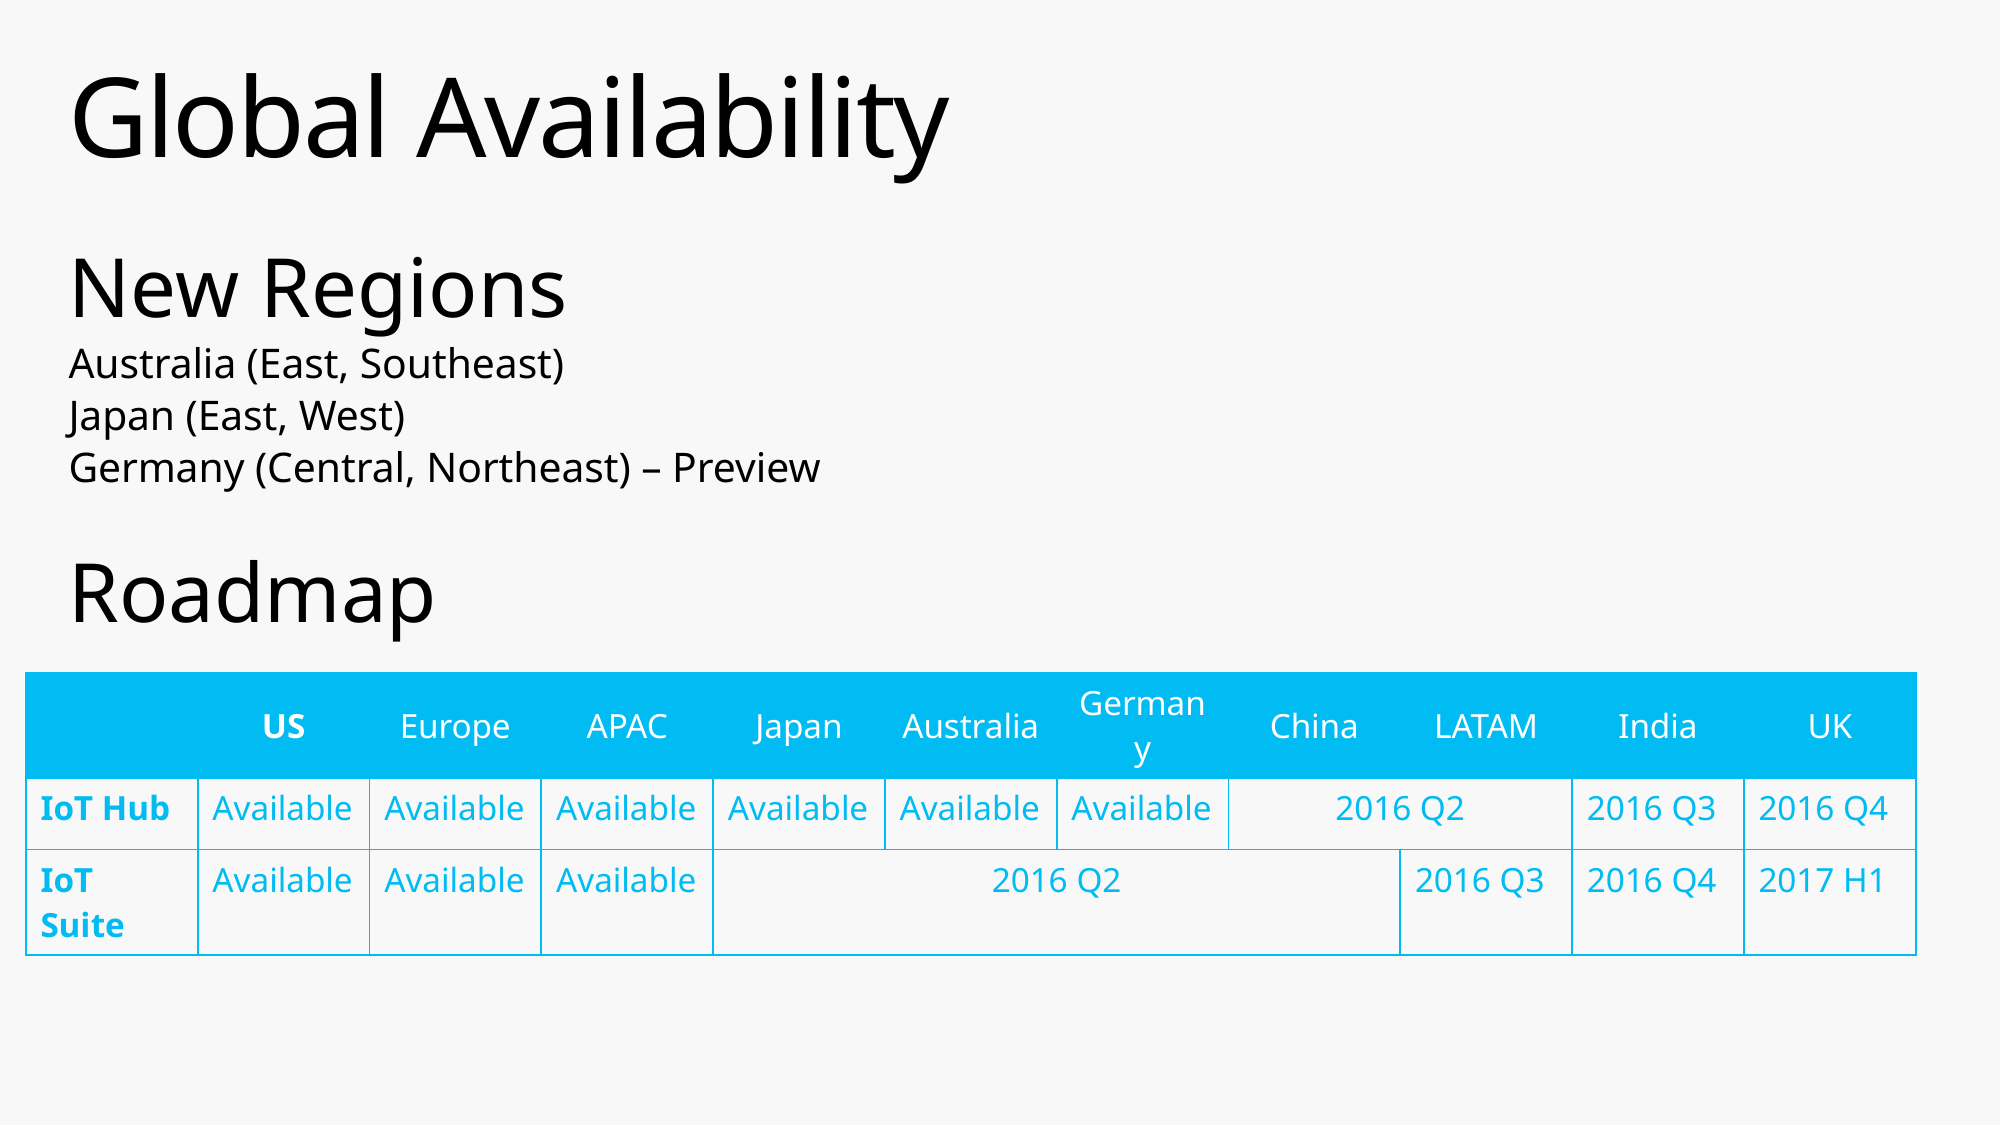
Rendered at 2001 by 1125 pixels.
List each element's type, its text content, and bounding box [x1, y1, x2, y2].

table_header US [198, 674, 370, 777]
table_header China [1229, 674, 1400, 777]
table_cell Available [370, 779, 540, 849]
table_cell 2016 Q4 [1745, 779, 1915, 849]
table_header Europe [370, 674, 541, 777]
table_cell Available [886, 779, 1056, 849]
table_header Germany [1057, 674, 1229, 777]
table_cell Available [542, 850, 712, 954]
table_header [27, 674, 198, 777]
table_header Australia [885, 674, 1057, 777]
table_cell Available [714, 779, 884, 849]
table_cell 2017 H1 [1745, 850, 1915, 954]
table_cell Available [1058, 779, 1228, 849]
table_cell 2016 Q2 [1229, 779, 1571, 849]
table_cell 2016 Q4 [1573, 850, 1743, 954]
table_cell IoT Hub [27, 779, 197, 849]
table_header India [1572, 674, 1744, 777]
table_header UK [1744, 674, 1915, 777]
table_cell Available [199, 779, 369, 849]
table_cell Available [370, 850, 540, 954]
table_header LATAM [1400, 674, 1572, 777]
table_cell Available [542, 779, 712, 849]
table_cell 2016 Q2 [714, 850, 1399, 954]
table_cell 2016 Q3 [1401, 850, 1571, 954]
table_header Japan [713, 674, 885, 777]
title Global Availability [44, 47, 1957, 196]
table_cell Available [199, 850, 369, 954]
list New Regions Australia (East, Southeast) Japan (East, West) Germany (Central, Northeast) – Preview Roadmap [44, 231, 1957, 668]
table_header APAC [541, 674, 713, 777]
table_cell IoT Suite [27, 850, 197, 954]
table_cell 2016 Q3 [1573, 779, 1743, 849]
